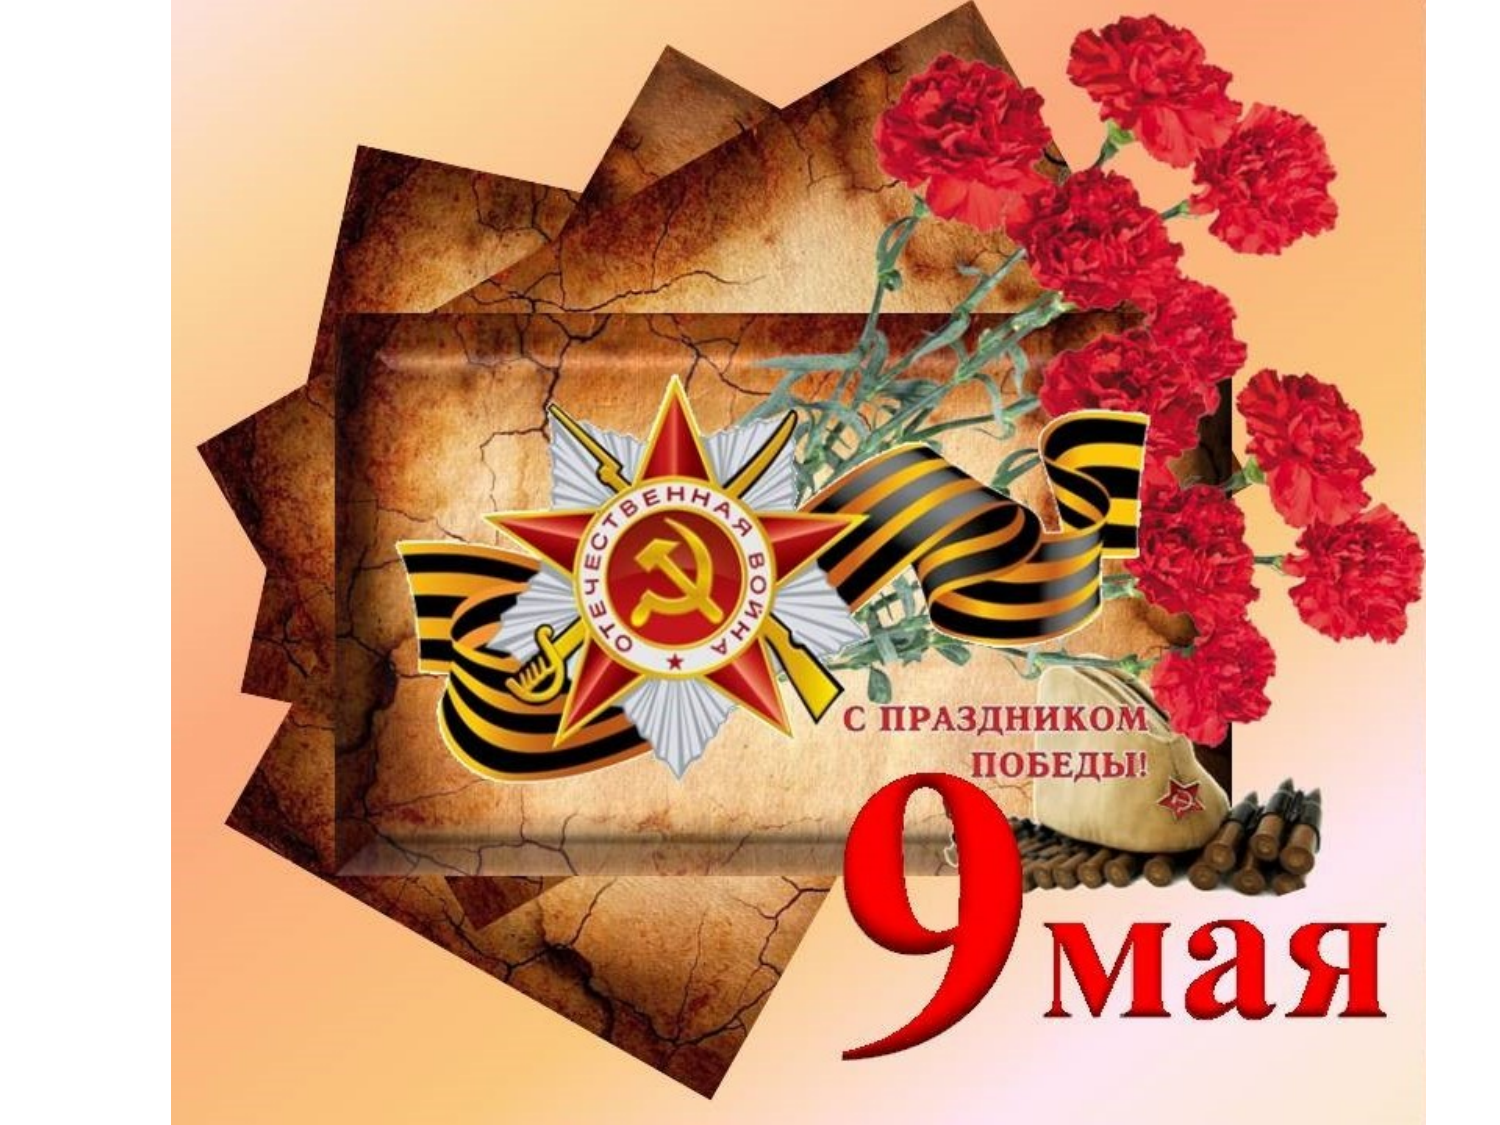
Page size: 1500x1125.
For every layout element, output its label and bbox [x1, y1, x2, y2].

picture [170, 0, 1427, 1125]
